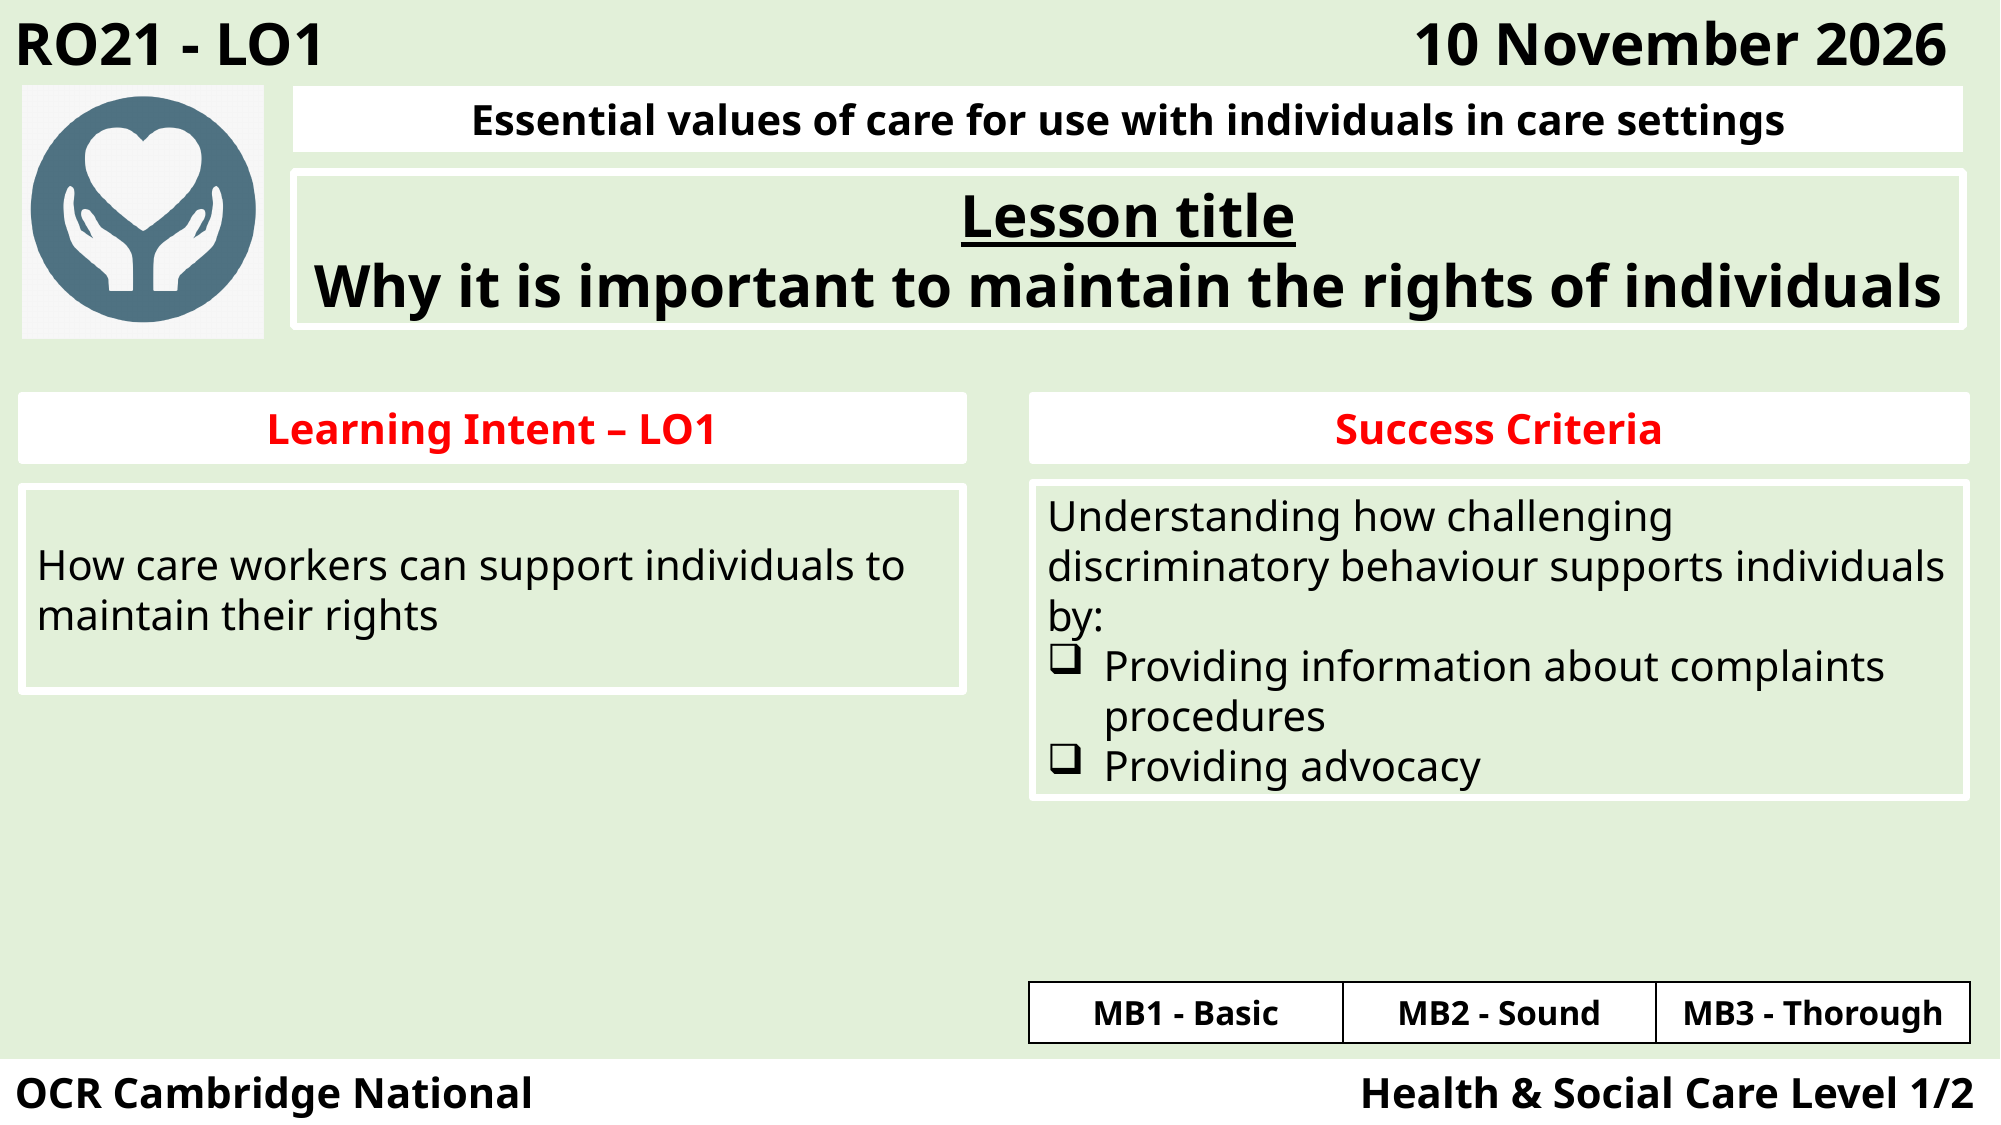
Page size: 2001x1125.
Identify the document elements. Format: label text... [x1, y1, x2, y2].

text_box Essential values of care for use with individuals in care settings [293, 86, 1963, 152]
text_box Learning Intent – LO1 [21, 395, 964, 461]
text_box 13 September 2020 [1205, 0, 1964, 94]
text_box Health & Social Care Level 1/2 [873, 1059, 2000, 1125]
picture [22, 85, 264, 339]
text_box Understanding how challenging discriminatory behaviour supports individuals by: Providing information about complaints procedures Providing advocacy [1032, 482, 1967, 798]
table_header MB2 - Sound [1344, 983, 1655, 1042]
text_box Success Criteria [1032, 395, 1967, 461]
text_box How care workers can support individuals to maintain their rights [21, 486, 964, 692]
text_box OCR Cambridge National [0, 1059, 873, 1125]
table_header MB3 - Thorough [1657, 983, 1969, 1042]
text_box RO21 - LO1 [0, 0, 398, 85]
text_box Lesson title Why it is important to maintain the rights of individuals [293, 171, 1963, 327]
table_header MB1 - Basic [1030, 983, 1342, 1042]
